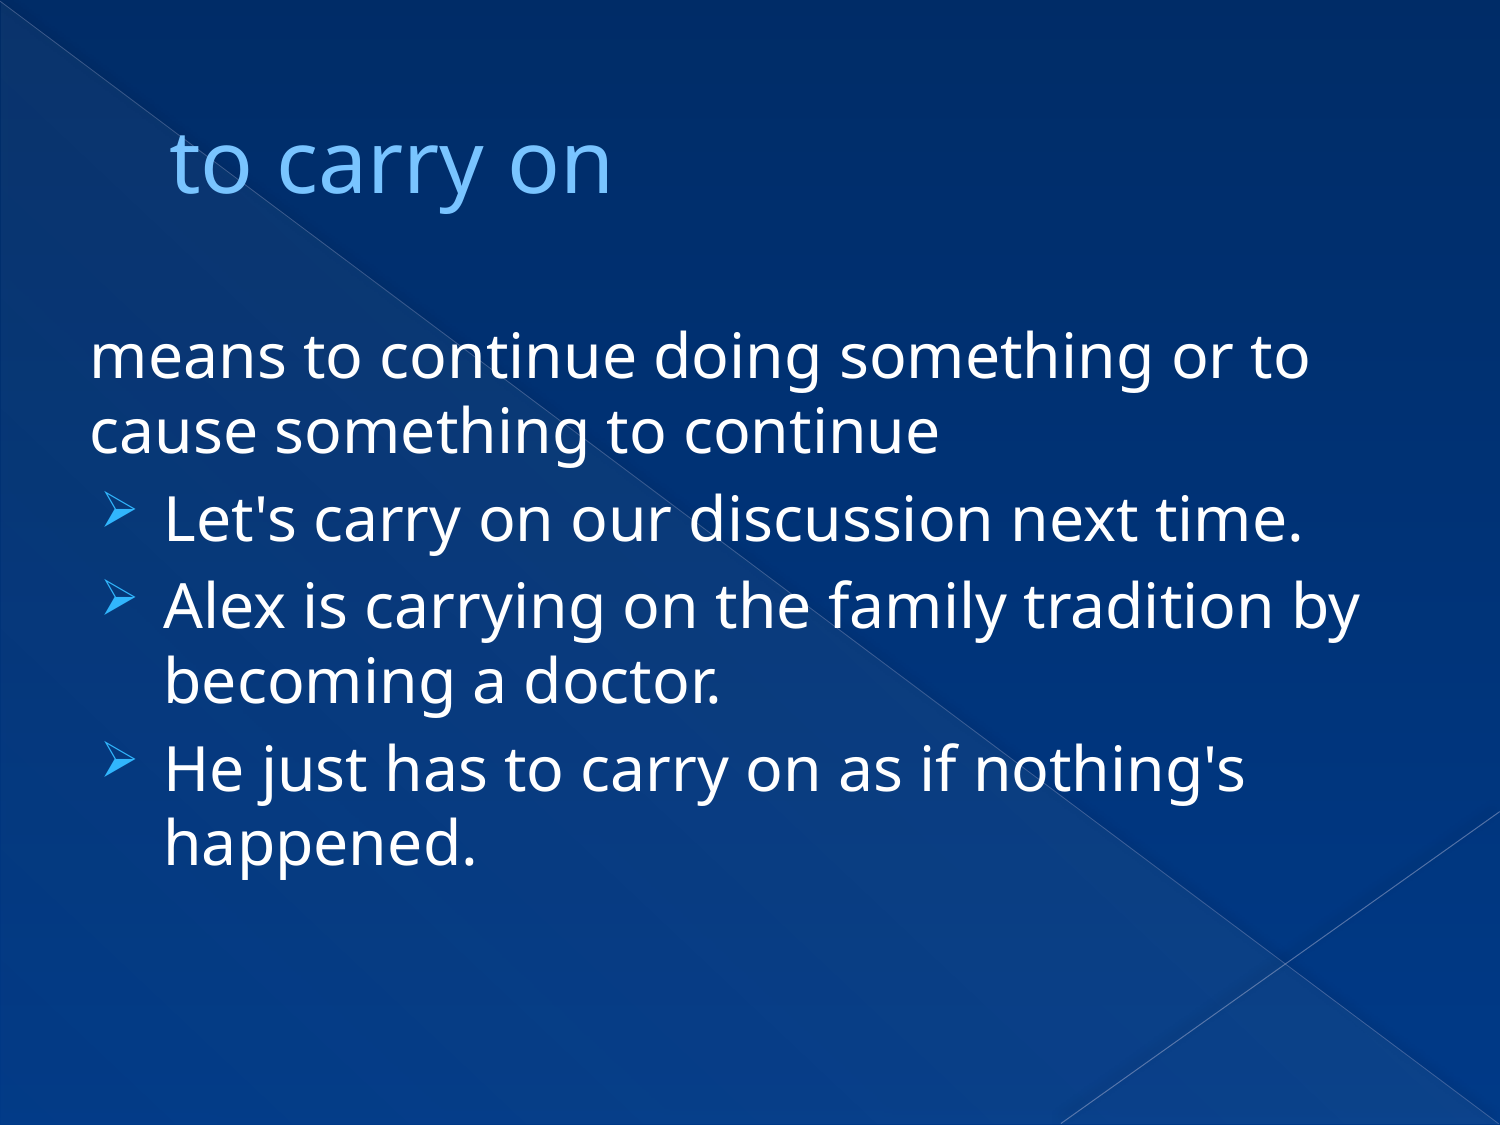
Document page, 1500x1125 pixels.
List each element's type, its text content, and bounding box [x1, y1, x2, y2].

list means to continue doing something or to cause something to continue Let's carry on our discussion next time. Alex is carrying on the family tradition by becoming a doctor. He just has to carry on as if nothing's happened. [75, 308, 1425, 1059]
title to carry on [75, 43, 1425, 274]
